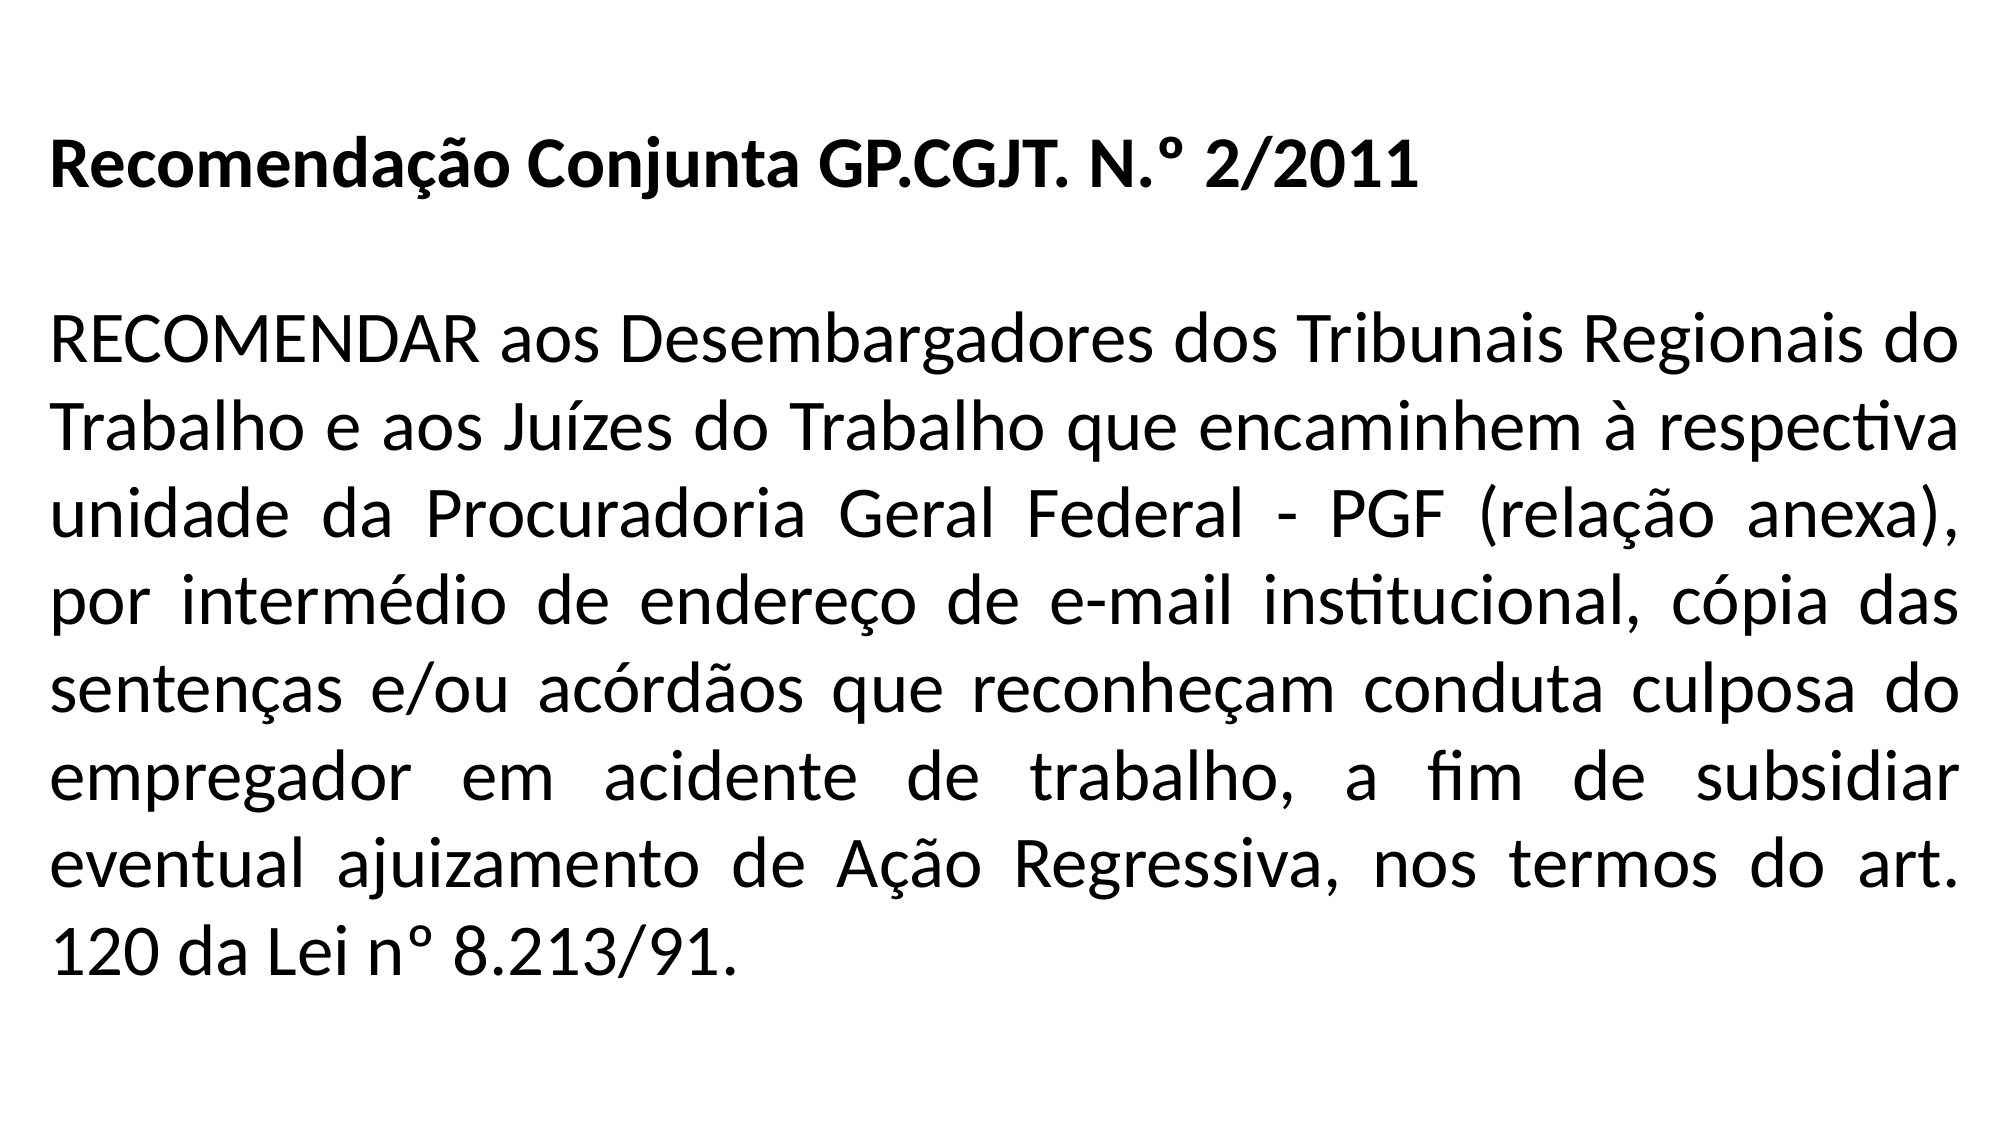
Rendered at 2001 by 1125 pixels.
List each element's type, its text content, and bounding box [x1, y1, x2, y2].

text_box Recomendação Conjunta GP.CGJT. N.º 2/2011 RECOMENDAR aos Desembargadores dos Tribunais Regionais do Trabalho e aos Juízes do Trabalho que encaminhem à respectiva unidade da Procuradoria Geral Federal - PGF (relação anexa), por intermédio de endereço de e-mail institucional, cópia das sentenças e/ou acórdãos que reconheçam conduta culposa do empregador em acidente de trabalho, a fim de subsidiar eventual ajuizamento de Ação Regressiva, nos termos do art. 120 da Lei nº 8.213/91. [34, 32, 1977, 1062]
